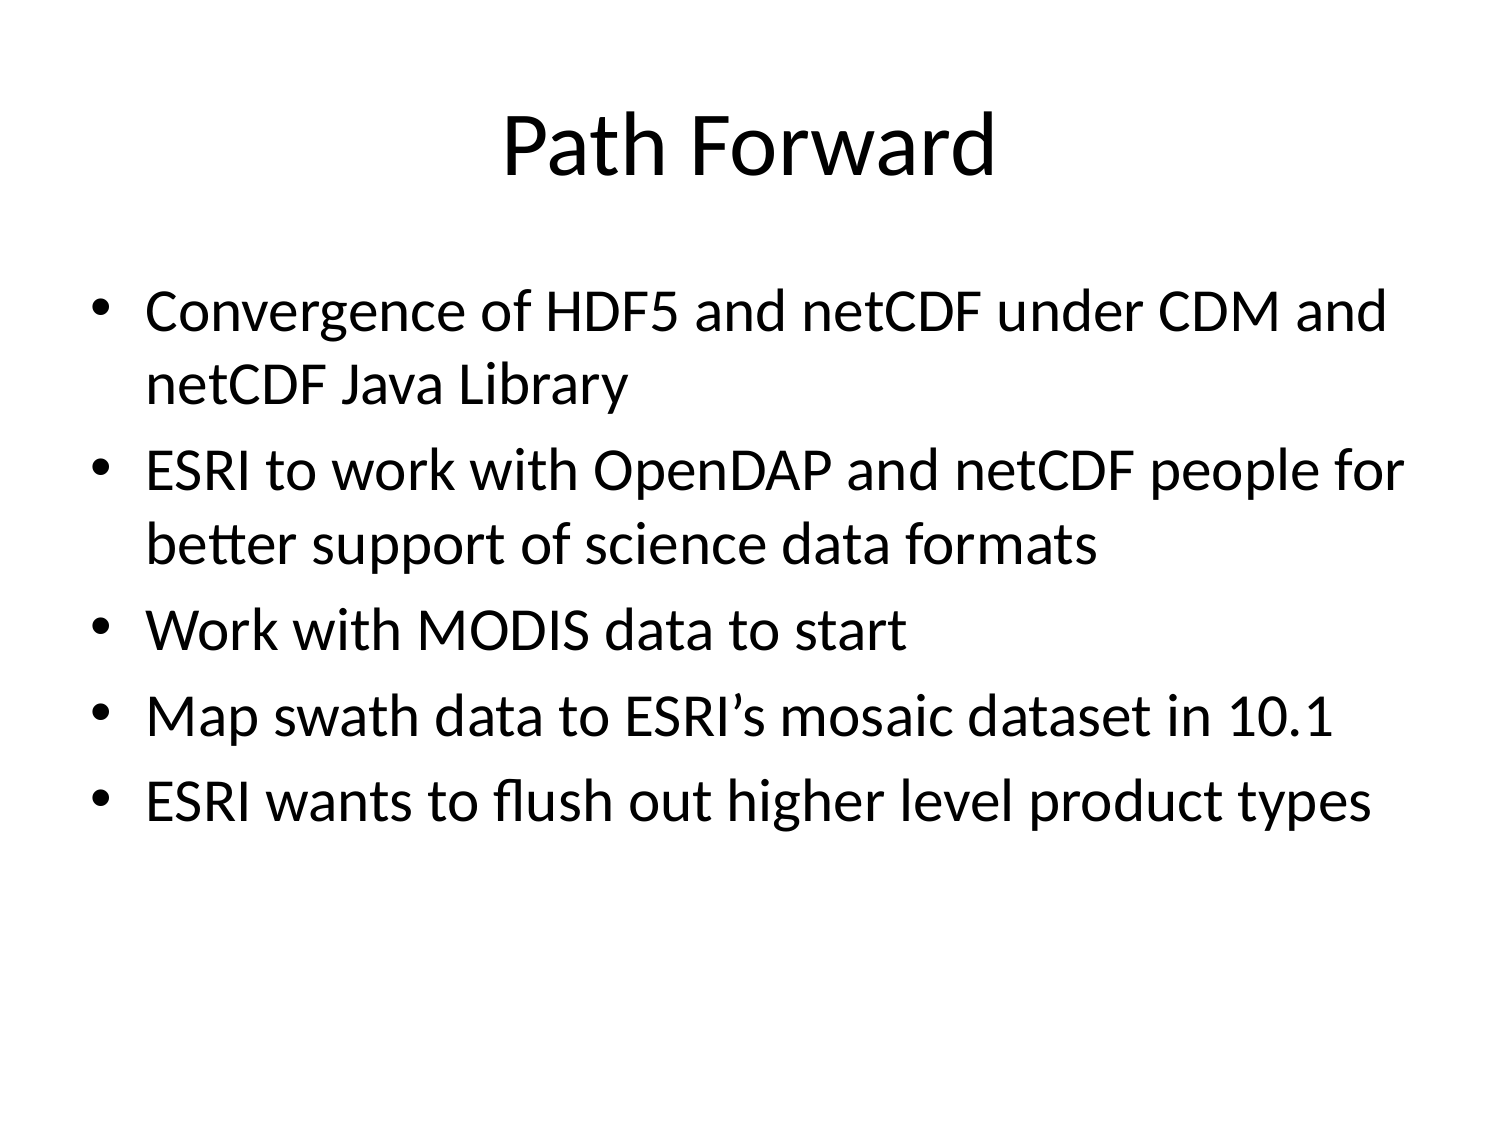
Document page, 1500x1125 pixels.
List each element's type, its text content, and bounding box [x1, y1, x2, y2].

title Path Forward [75, 45, 1425, 233]
list Convergence of HDF5 and netCDF under CDM and netCDF Java Library ESRI to work with OpenDAP and netCDF people for better support of science data formats Work with MODIS data to start Map swath data to ESRI’s mosaic dataset in 10.1 ESRI wants to flush out higher level product types [75, 262, 1425, 1005]
